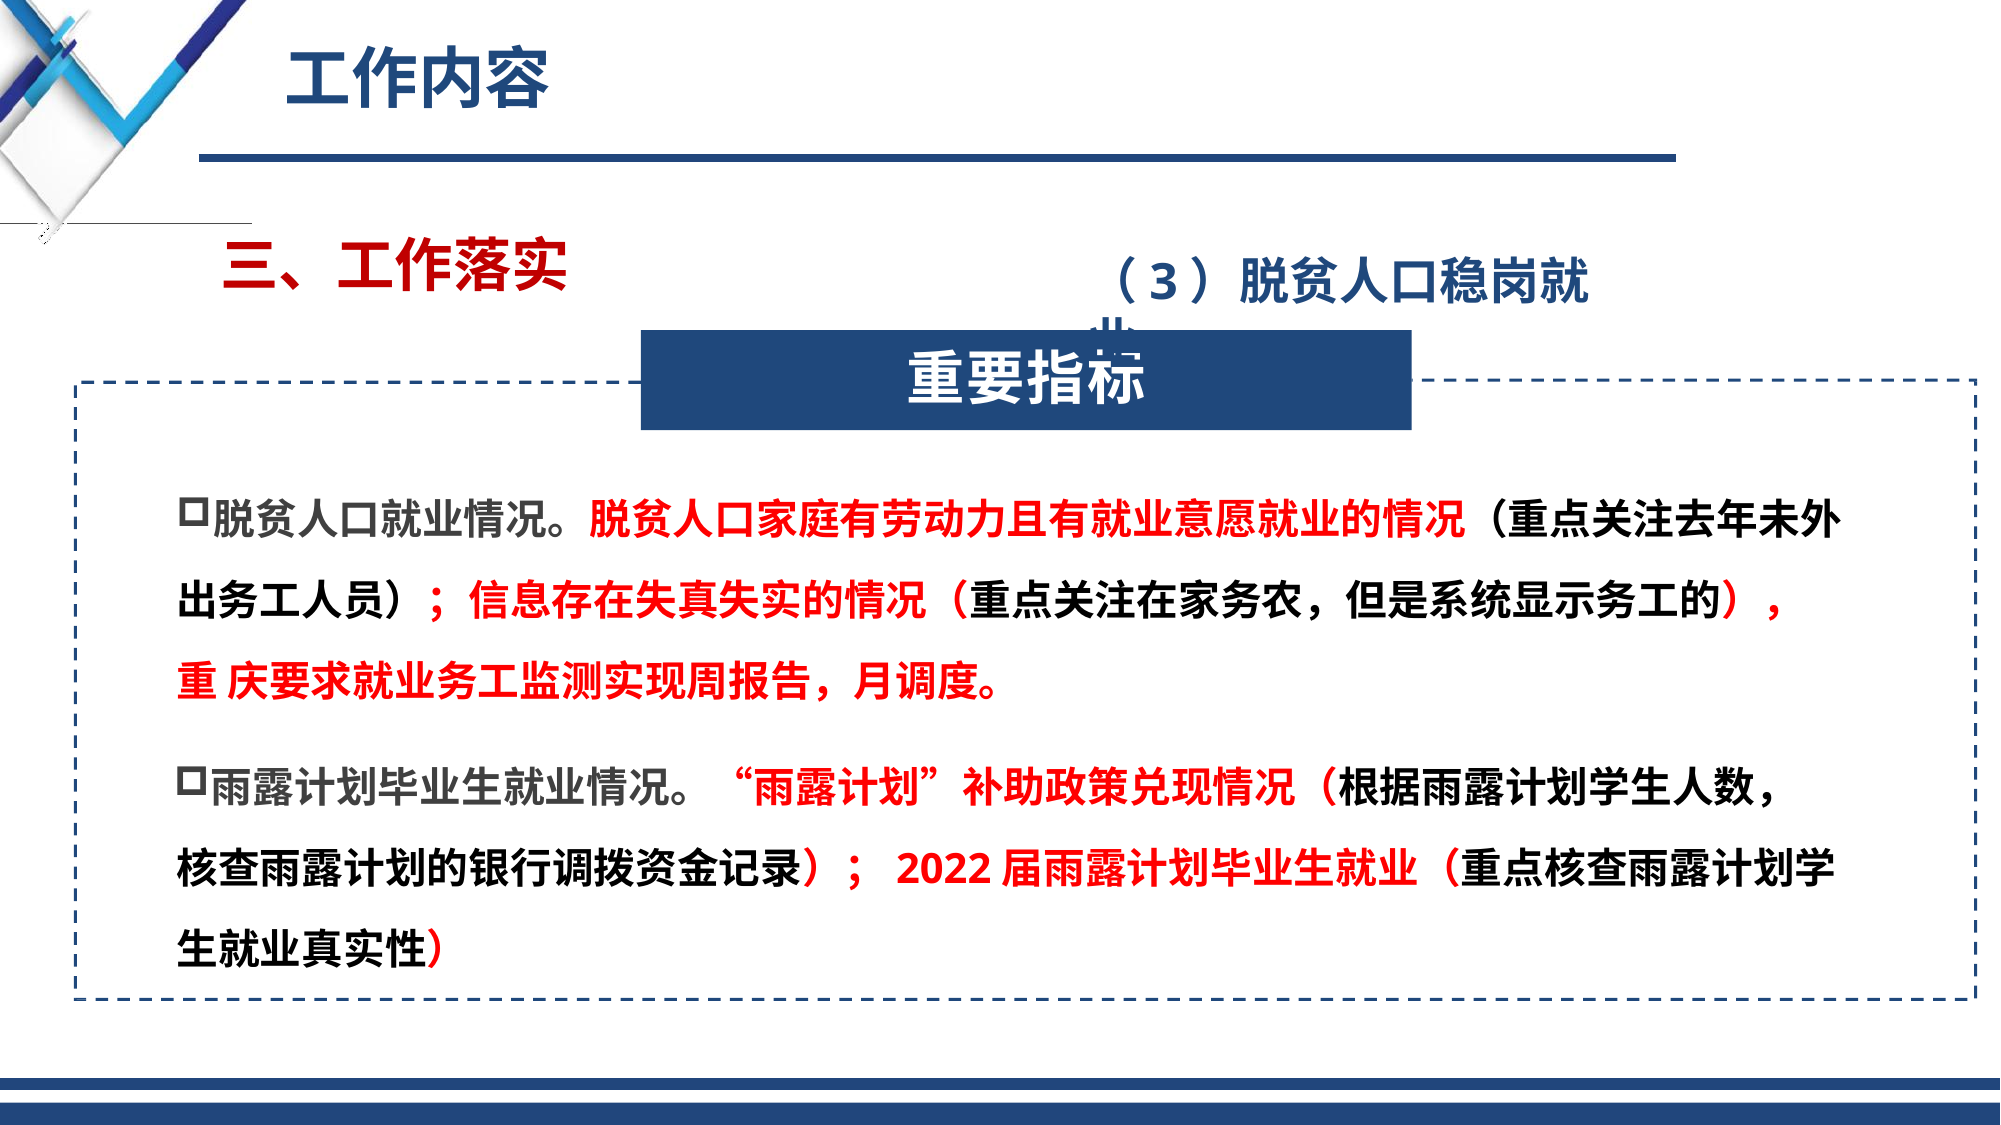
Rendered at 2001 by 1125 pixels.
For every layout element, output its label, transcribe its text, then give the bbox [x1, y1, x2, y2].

text_box [904, 997, 918, 1001]
text_box [73, 866, 77, 880]
text_box 脱贫人口就业情况。脱贫人口家庭有劳动力且有就业意愿就业的情况（重点关注去年未外 出务工人员）；信息存在失真失实的情况（重点关注在家务农，但是系统显示务工的），重 庆要求就业务工监测实现周报告，月调度。 雨露计划毕业生就业情况。“雨露计划”补助政策兑现情况（根据雨露计划学生人数， 核查雨露计划的银行调拨资金记录）；2022届雨露计划毕业生就业（重点核查雨露计划学 生就业真实性） [174, 490, 1846, 973]
text_box [1758, 997, 1771, 1001]
text_box [270, 997, 284, 1001]
text_box [1626, 997, 1640, 1001]
text_box [540, 380, 554, 384]
text_box [278, 380, 291, 384]
text_box [117, 997, 130, 1001]
text_box [1974, 548, 1978, 561]
text_box [73, 735, 77, 748]
text_box [234, 380, 248, 384]
text_box [81, 380, 95, 384]
text_box [1429, 997, 1443, 1001]
text_box [1276, 997, 1290, 1001]
text_box [1364, 997, 1377, 1001]
text_box [1974, 701, 1978, 714]
text_box [379, 997, 393, 1001]
text_box [1421, 378, 1435, 382]
text_box [489, 997, 502, 1001]
text_box [1728, 378, 1741, 382]
text_box [1974, 723, 1978, 736]
text_box [1974, 570, 1978, 583]
text_box [1974, 788, 1978, 802]
text_box [1583, 997, 1596, 1001]
text_box [1954, 997, 1968, 1001]
text_box [992, 997, 1006, 1001]
text_box [103, 380, 116, 384]
text_box [1911, 997, 1924, 1001]
text_box [1561, 997, 1574, 1001]
text_box [1298, 997, 1312, 1001]
text_box [1903, 378, 1916, 382]
text_box [948, 997, 962, 1001]
text_box [1968, 378, 1978, 386]
text_box [226, 997, 240, 1001]
text_box [190, 380, 204, 384]
text_box [1974, 592, 1978, 605]
text_box [73, 779, 77, 792]
text_box [1974, 810, 1978, 824]
text_box [817, 997, 830, 1001]
text_box [1974, 679, 1978, 693]
text_box [73, 385, 77, 398]
text_box [1648, 997, 1662, 1001]
text_box （3）脱贫人口稳岗就业 [1085, 247, 1621, 370]
text_box [1443, 378, 1457, 382]
text_box [322, 380, 335, 384]
text_box [1750, 378, 1763, 382]
text_box [511, 997, 524, 1001]
text_box [1386, 997, 1399, 1001]
text_box [664, 997, 677, 1001]
text_box [1014, 997, 1027, 1001]
text_box [1662, 378, 1676, 382]
text_box [1618, 378, 1632, 382]
text_box [125, 380, 138, 384]
text_box [1771, 378, 1785, 382]
text_box [169, 380, 182, 384]
text_box [292, 997, 305, 1001]
text_box [1793, 378, 1807, 382]
text_box [73, 888, 77, 902]
text_box [73, 538, 77, 551]
text_box [204, 997, 218, 1001]
text_box [73, 516, 77, 530]
text_box [73, 713, 77, 727]
text_box [73, 669, 77, 683]
text_box [883, 997, 896, 1001]
text_box [336, 997, 349, 1001]
text_box [1974, 832, 1978, 846]
text_box [1605, 997, 1618, 1001]
text_box [73, 560, 77, 573]
text_box [729, 997, 743, 1001]
text_box [256, 380, 269, 384]
text_box [73, 844, 77, 858]
text_box [73, 801, 77, 814]
text_box [1889, 997, 1902, 1001]
text_box [1320, 997, 1334, 1001]
text_box [1974, 438, 1978, 452]
text_box [409, 380, 423, 384]
text_box [1974, 416, 1978, 430]
text_box [620, 997, 634, 1001]
text_box [1640, 378, 1654, 382]
text_box [475, 380, 488, 384]
text_box [839, 997, 852, 1001]
text_box [606, 380, 620, 384]
text_box [519, 380, 532, 384]
text_box [628, 380, 641, 384]
text_box [1036, 997, 1049, 1001]
text_box [1684, 378, 1697, 382]
text_box [1859, 378, 1872, 382]
text_box [1736, 997, 1749, 1001]
text_box [1974, 963, 1978, 977]
text_box [343, 380, 357, 384]
text_box [139, 997, 152, 1001]
text_box [1974, 613, 1978, 627]
text_box [423, 997, 437, 1001]
text_box [1779, 997, 1793, 1001]
text_box [73, 407, 77, 420]
text_box [445, 997, 459, 1001]
text_box [358, 997, 371, 1001]
text_box [1487, 378, 1501, 382]
text_box 重要指标 [640, 339, 1412, 412]
text_box [576, 997, 590, 1001]
text_box [1974, 898, 1978, 911]
text_box [1451, 997, 1465, 1001]
text_box [773, 997, 787, 1001]
text_box [861, 997, 874, 1001]
text_box [1539, 997, 1552, 1001]
text_box [1670, 997, 1684, 1001]
text_box [1974, 985, 1978, 999]
text_box [584, 380, 598, 384]
text_box [1596, 378, 1610, 382]
text_box [1706, 378, 1719, 382]
text_box [1254, 997, 1268, 1001]
text_box [1553, 378, 1566, 382]
text_box [1517, 997, 1531, 1001]
text_box [1233, 997, 1246, 1001]
text_box [73, 472, 77, 486]
text_box [467, 997, 481, 1001]
text_box [598, 997, 612, 1001]
text_box [1974, 920, 1978, 933]
text_box [147, 380, 160, 384]
text_box [1692, 997, 1705, 1001]
text_box [401, 997, 415, 1001]
text_box [1145, 997, 1159, 1001]
text_box [1925, 378, 1938, 382]
text_box [314, 997, 327, 1001]
text_box [1080, 997, 1093, 1001]
text_box 三、工作落实 [218, 226, 573, 299]
text_box [1881, 378, 1894, 382]
text_box [1933, 997, 1946, 1001]
text_box [300, 380, 313, 384]
text_box [555, 997, 568, 1001]
text_box [1495, 997, 1509, 1001]
text_box [73, 604, 77, 617]
text_box [1974, 657, 1978, 671]
text_box [1837, 378, 1851, 382]
text_box [1974, 635, 1978, 649]
text_box [73, 691, 77, 705]
text_box [95, 997, 109, 1001]
text_box [562, 380, 576, 384]
text_box [248, 997, 262, 1001]
text_box [497, 380, 510, 384]
text_box [926, 997, 940, 1001]
text_box [0, 1102, 2000, 1125]
text_box [1974, 745, 1978, 758]
text_box [73, 910, 77, 923]
text_box [73, 822, 77, 836]
text_box [1974, 767, 1978, 780]
text_box [1974, 854, 1978, 867]
text_box [1801, 997, 1815, 1001]
text_box [1101, 997, 1115, 1001]
text_box [453, 380, 466, 384]
text_box [1974, 482, 1978, 496]
text_box [1123, 997, 1137, 1001]
text_box [387, 380, 401, 384]
title 工作内容 [282, 33, 554, 224]
text_box [73, 997, 87, 1001]
text_box [640, 330, 1085, 339]
text_box [1465, 378, 1479, 382]
text_box [642, 997, 655, 1001]
text_box [1408, 997, 1421, 1001]
text_box [640, 412, 1412, 431]
text_box [73, 494, 77, 508]
text_box [1509, 378, 1522, 382]
text_box [1815, 378, 1829, 382]
text_box [73, 647, 77, 661]
text_box [431, 380, 445, 384]
text_box [73, 976, 77, 989]
text_box [1974, 460, 1978, 474]
text_box [1342, 997, 1355, 1001]
text_box [73, 932, 77, 945]
text_box [708, 997, 721, 1001]
text_box [1714, 997, 1727, 1001]
text_box [73, 451, 77, 464]
text_box [751, 997, 765, 1001]
text_box [1974, 504, 1978, 518]
text_box [73, 954, 77, 967]
text_box [1974, 876, 1978, 889]
text_box [795, 997, 809, 1001]
text_box [1167, 997, 1180, 1001]
text_box [1845, 997, 1859, 1001]
text_box [73, 625, 77, 639]
text_box [1823, 997, 1837, 1001]
text_box [970, 997, 984, 1001]
text_box [1867, 997, 1880, 1001]
text_box [1058, 997, 1071, 1001]
text_box [1473, 997, 1487, 1001]
text_box [1211, 997, 1224, 1001]
text_box [1974, 941, 1978, 955]
text_box [1575, 378, 1588, 382]
text_box [161, 997, 174, 1001]
text_box [365, 380, 379, 384]
text_box [1946, 378, 1960, 382]
text_box [533, 997, 546, 1001]
text_box [1531, 378, 1544, 382]
text_box [1974, 526, 1978, 539]
text_box [1974, 395, 1978, 408]
picture [0, 0, 252, 245]
text_box [686, 997, 699, 1001]
text_box [73, 757, 77, 770]
text_box [183, 997, 196, 1001]
text_box [212, 380, 226, 384]
text_box [73, 429, 77, 442]
text_box [73, 582, 77, 595]
text_box [1189, 997, 1202, 1001]
